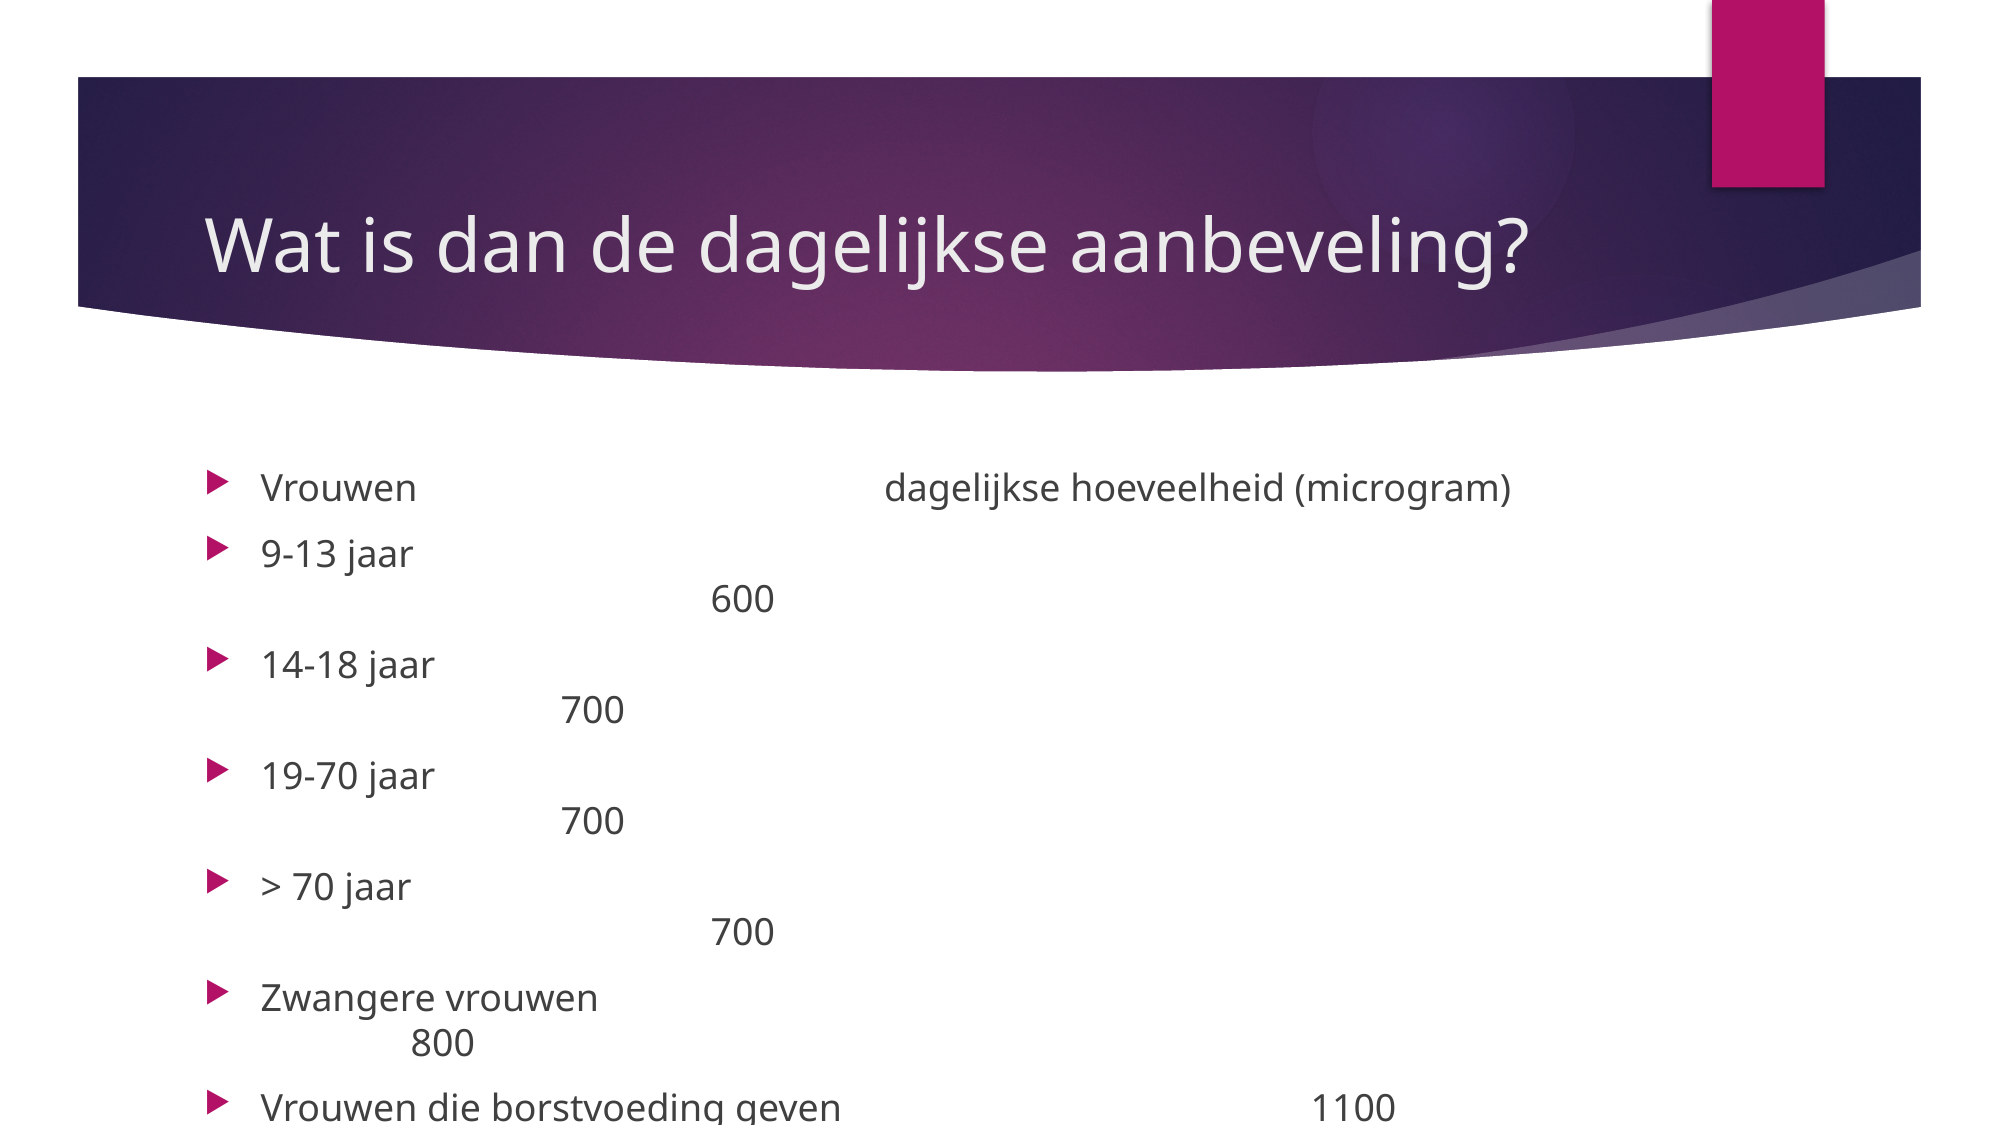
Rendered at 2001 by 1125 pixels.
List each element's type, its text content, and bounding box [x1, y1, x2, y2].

title Wat is dan de dagelijkse aanbeveling? [189, 159, 1627, 326]
list Vrouwen dagelijkse hoeveelheid (microgram) 9-13 jaar 600 14-18 jaar 700 19-70 jaar 700 > 70 jaar 700 Zwangere vrouwen 800 Vrouwen die borstvoeding geven 1100 [189, 405, 1638, 967]
